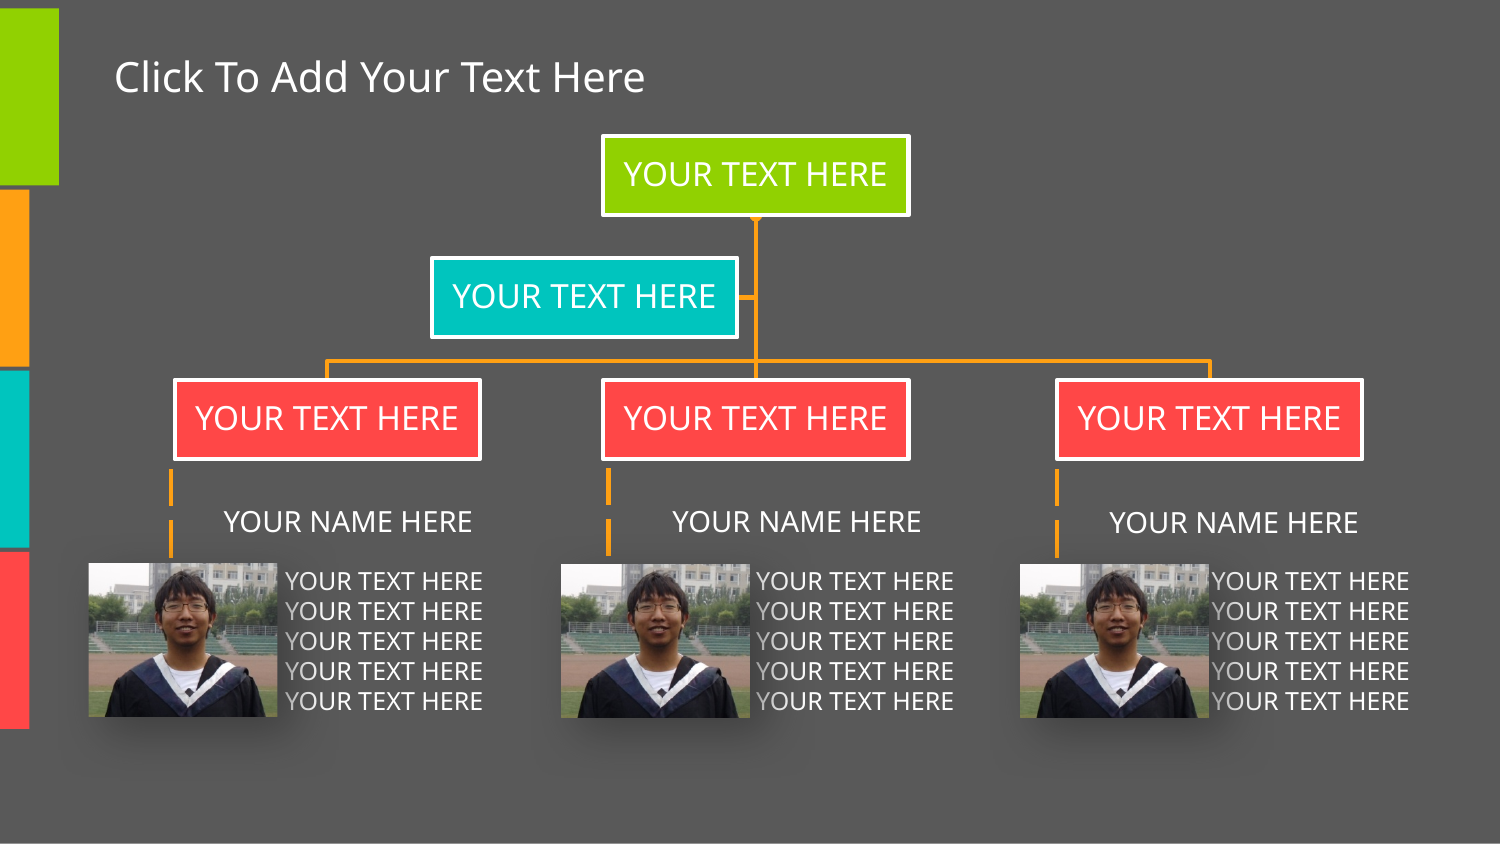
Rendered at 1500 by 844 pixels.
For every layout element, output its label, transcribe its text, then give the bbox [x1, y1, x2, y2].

text_box [758, 217, 1212, 378]
text_box YOUR TEXT HERE [430, 256, 739, 339]
picture [1019, 564, 1210, 718]
text_box [0, 187, 32, 369]
picture [560, 564, 751, 718]
text_box YOUR TEXT HERE [601, 378, 911, 461]
text_box [325, 217, 758, 378]
text_box [0, 369, 32, 550]
text_box YOUR NAME HERE [208, 495, 488, 546]
text_box YOUR TEXT HERE [173, 378, 482, 461]
text_box YOUR NAME HERE [657, 495, 937, 546]
text_box Click To Add Your Text Here [99, 43, 662, 109]
text_box YOUR TEXT HERE [601, 134, 911, 217]
text_box YOUR TEXT HERE YOUR TEXT HERE YOUR TEXT HERE YOUR TEXT HERE YOUR TEXT HERE [1237, 558, 1426, 723]
text_box [0, 6, 61, 188]
text_box [754, 362, 758, 378]
picture [88, 563, 278, 717]
text_box YOUR TEXT HERE YOUR TEXT HERE YOUR TEXT HERE YOUR TEXT HERE YOUR TEXT HERE [305, 558, 499, 723]
text_box YOUR TEXT HERE YOUR TEXT HERE YOUR TEXT HERE YOUR TEXT HERE YOUR TEXT HERE [778, 558, 970, 723]
text_box [0, 550, 32, 731]
text_box YOUR TEXT HERE [1055, 378, 1364, 461]
text_box YOUR NAME HERE [1094, 496, 1374, 547]
